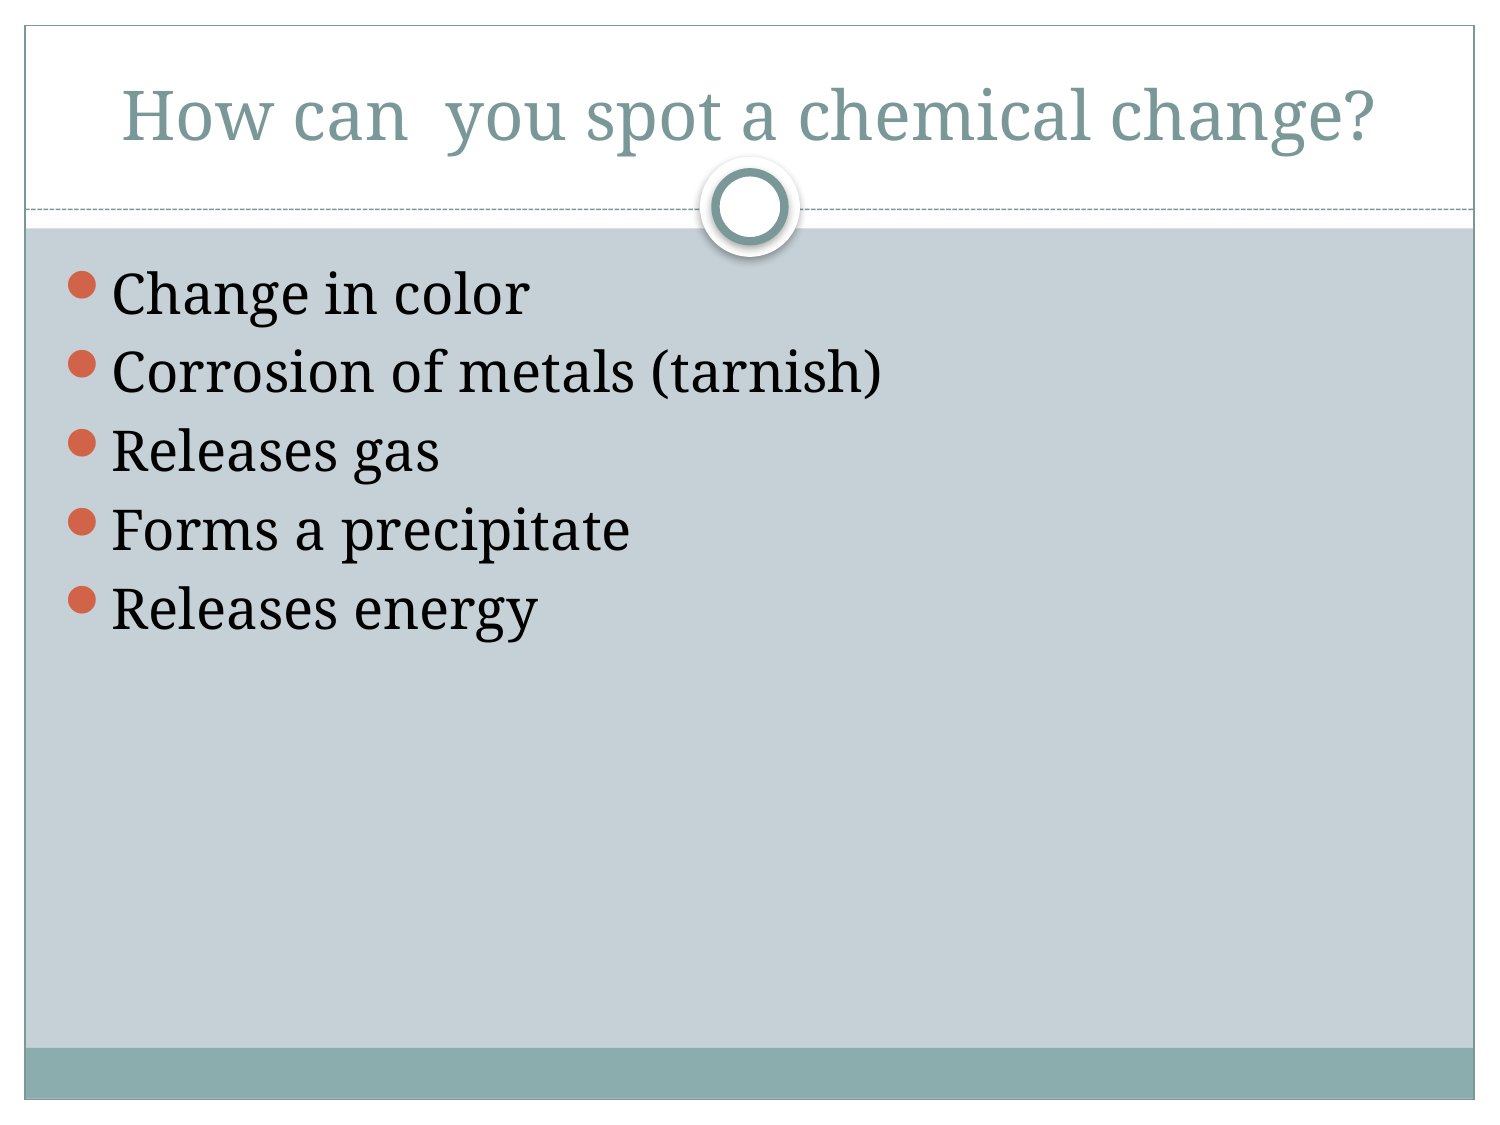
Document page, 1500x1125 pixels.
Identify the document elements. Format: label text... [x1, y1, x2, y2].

title How can you spot a chemical change? [49, 37, 1450, 162]
list Change in color Corrosion of metals (tarnish) Releases gas Forms a precipitate Releases energy [49, 250, 1445, 1001]
